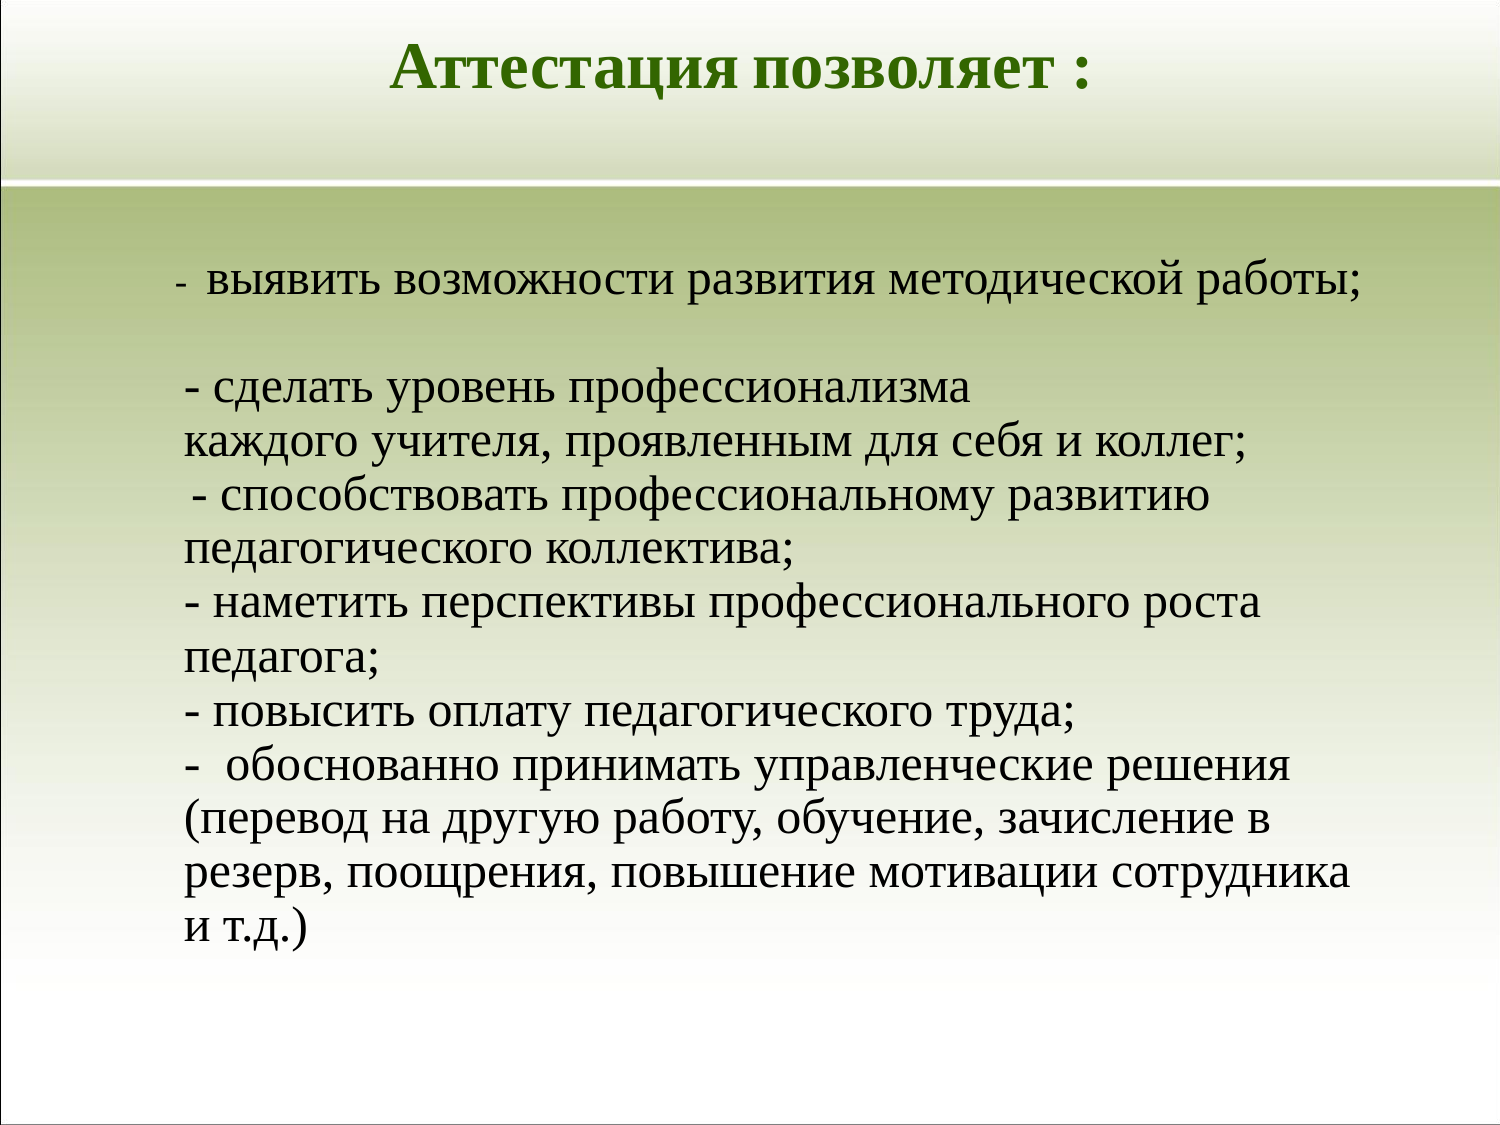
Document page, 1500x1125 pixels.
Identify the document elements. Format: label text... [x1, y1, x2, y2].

title Аттестация позволяет : [112, 42, 1388, 162]
picture [0, 0, 1500, 1125]
list - выявить возможности развития методической работы; - сделать уровень профессионализма каждого учителя, проявленным для себя и коллег; - способствовать профессиональному развитию педагогического коллектива; - наметить перспективы профессионального роста педагога; - повысить оплату педагогического труда; - обоснованно принимать управленческие решения (перевод на другую работу, обучение, зачисление в резерв, поощрения, повышение мотивации сотрудника и т.д.) [112, 243, 1388, 1001]
